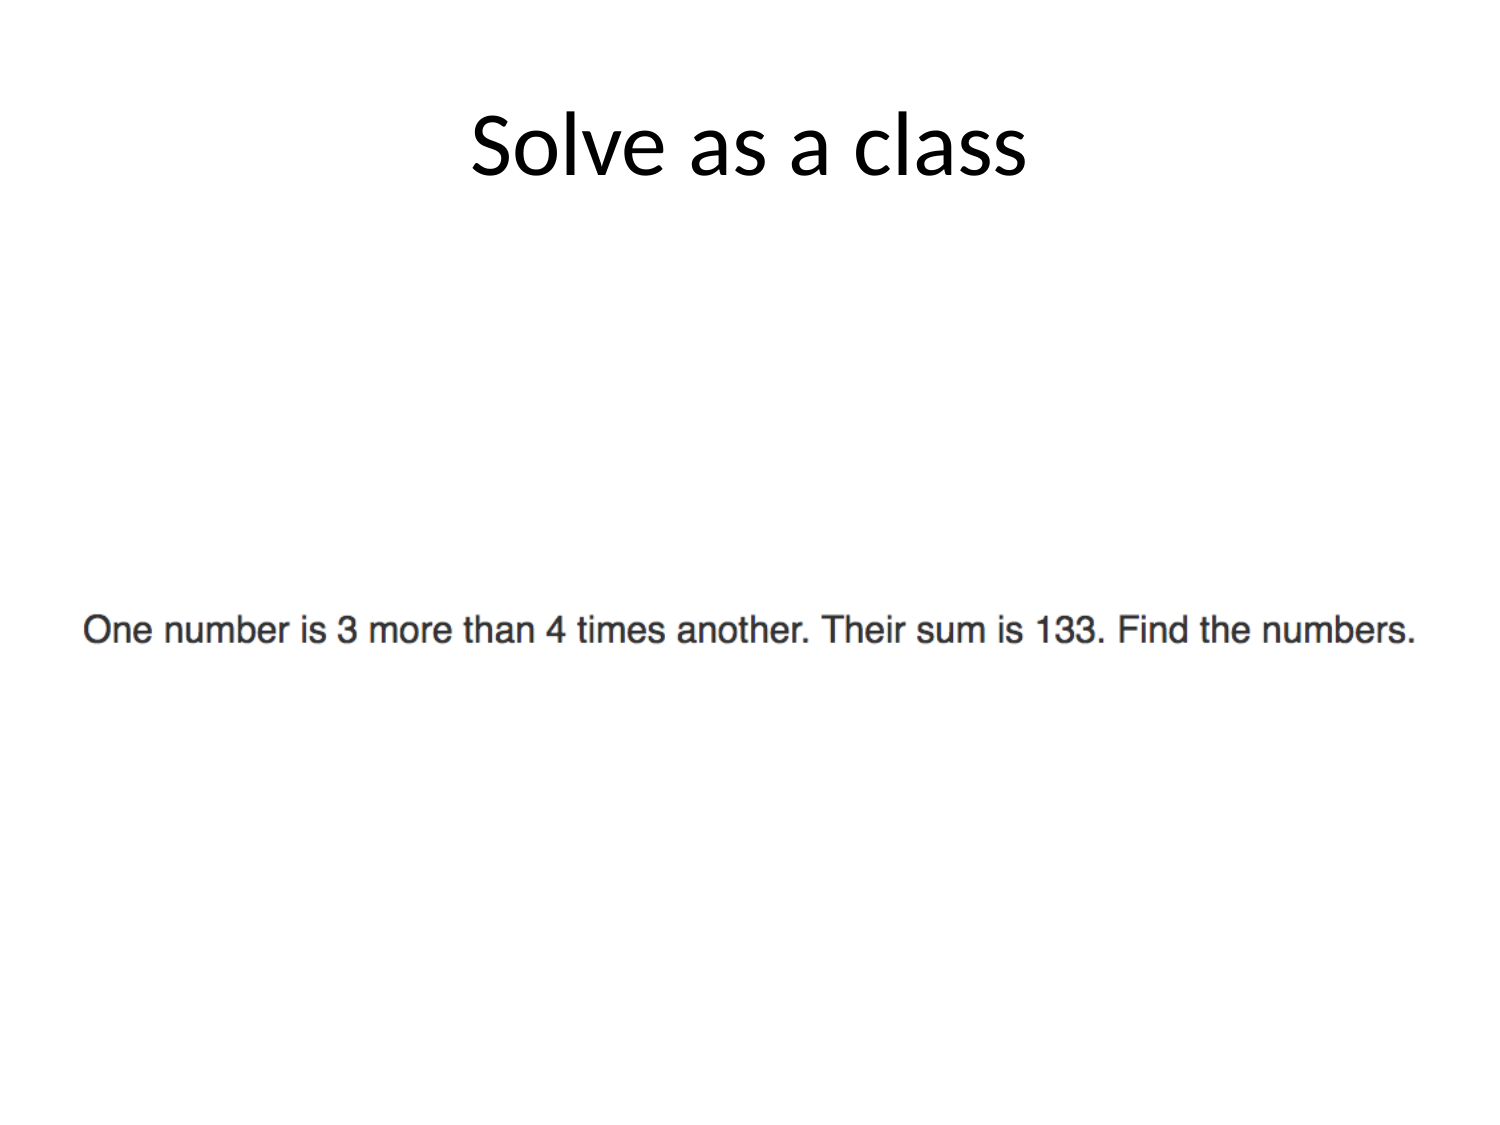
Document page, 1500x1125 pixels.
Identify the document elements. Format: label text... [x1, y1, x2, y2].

title Solve as a class [75, 45, 1425, 233]
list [74, 262, 1426, 1006]
